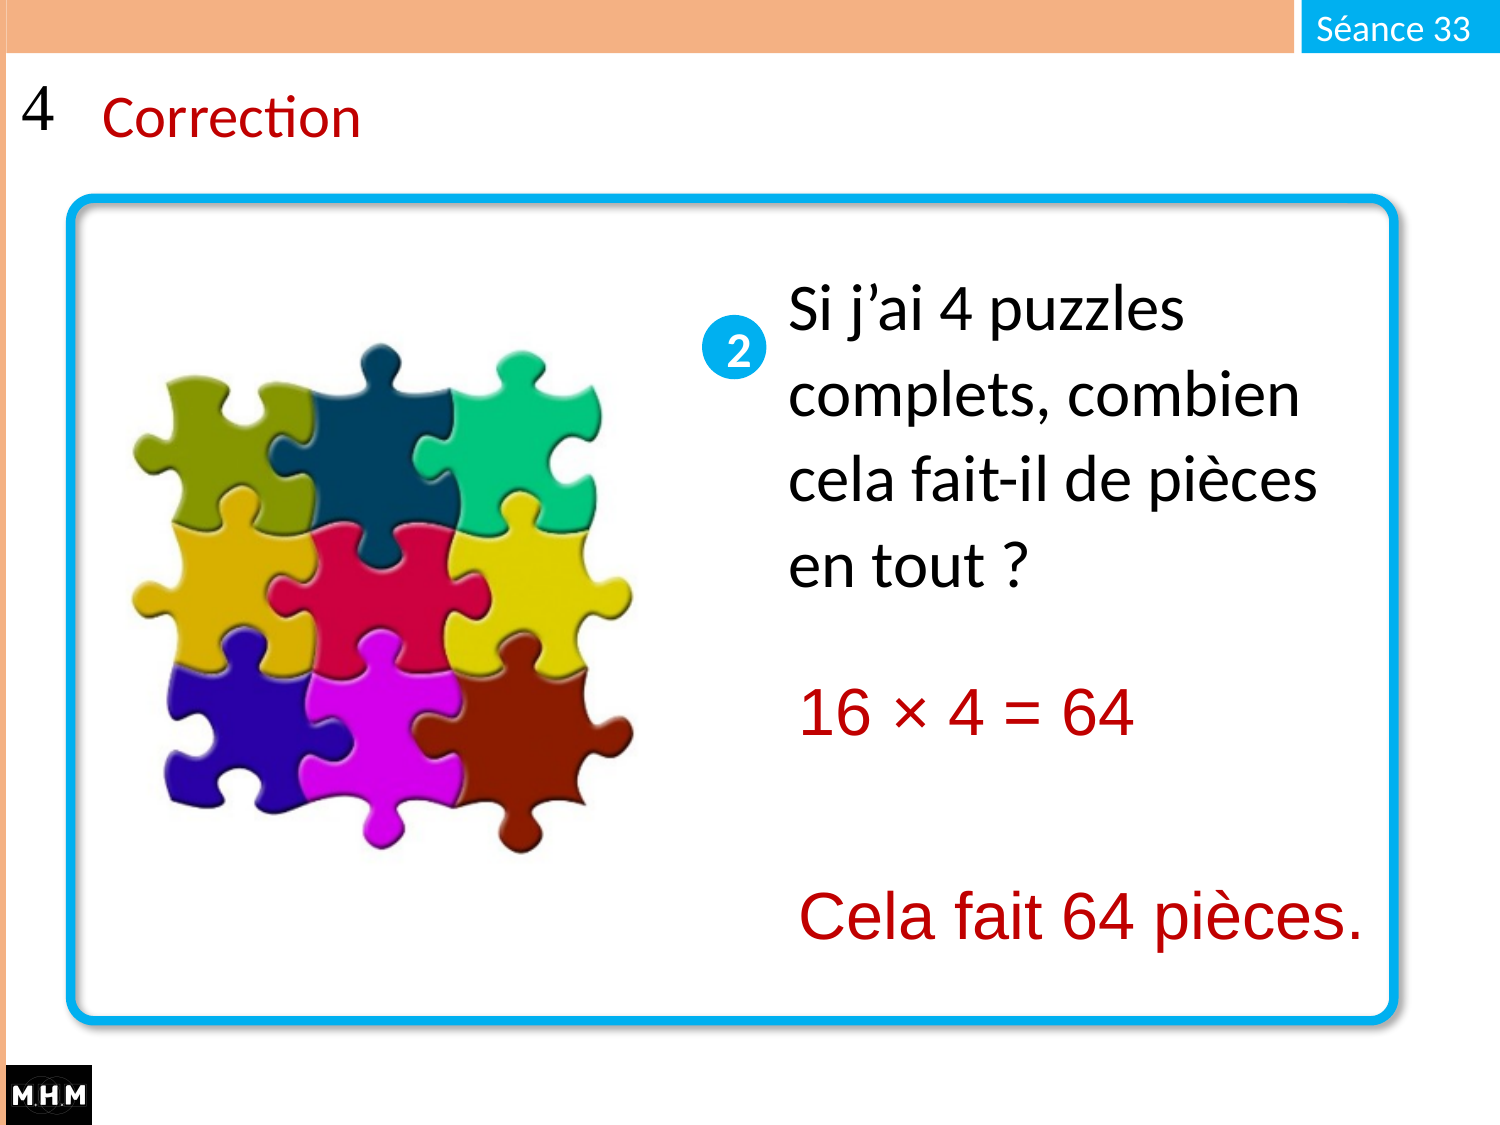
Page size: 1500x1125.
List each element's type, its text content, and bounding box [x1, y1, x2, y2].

picture [106, 307, 654, 899]
text_box Si j’ai 4 puzzles complets, combien cela fait-il de pièces en tout ? [773, 251, 1377, 861]
title Correction [87, 32, 1382, 158]
text_box 16 × 4 = 64 Cela fait 64 pièces. [783, 656, 1387, 737]
text_box [69, 197, 1395, 1022]
text_box 2 [701, 313, 768, 381]
picture [6, 1065, 92, 1125]
